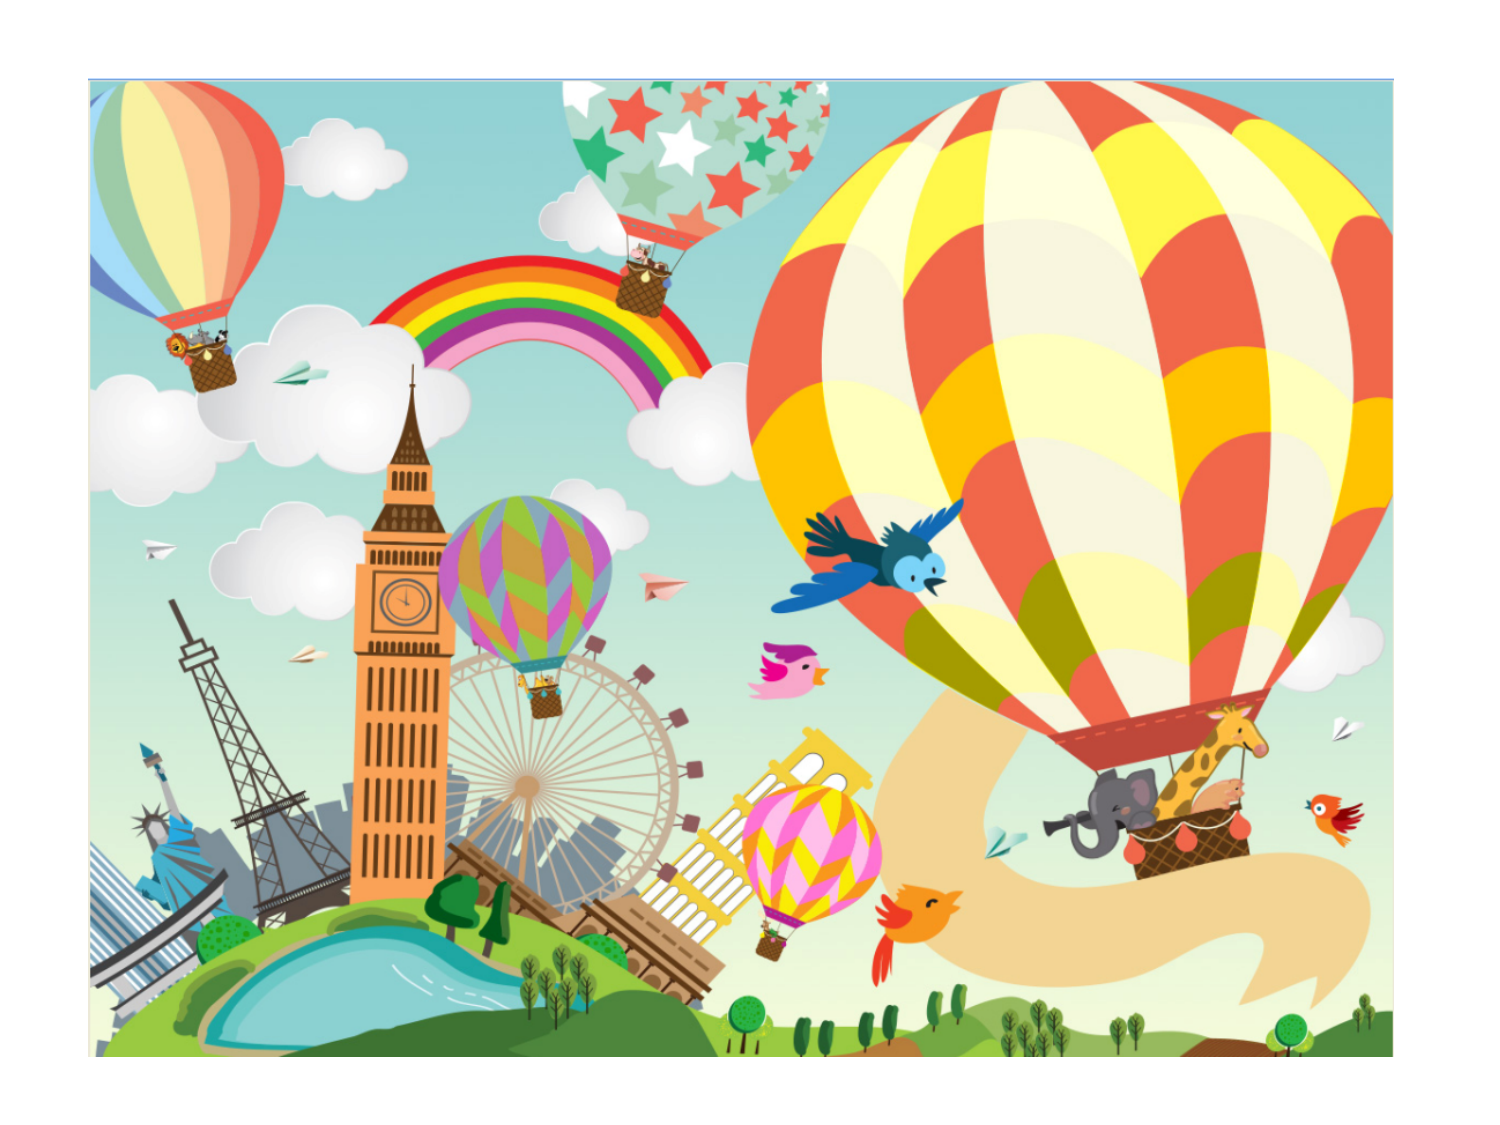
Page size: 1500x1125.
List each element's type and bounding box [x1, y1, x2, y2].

picture [88, 77, 1395, 1057]
